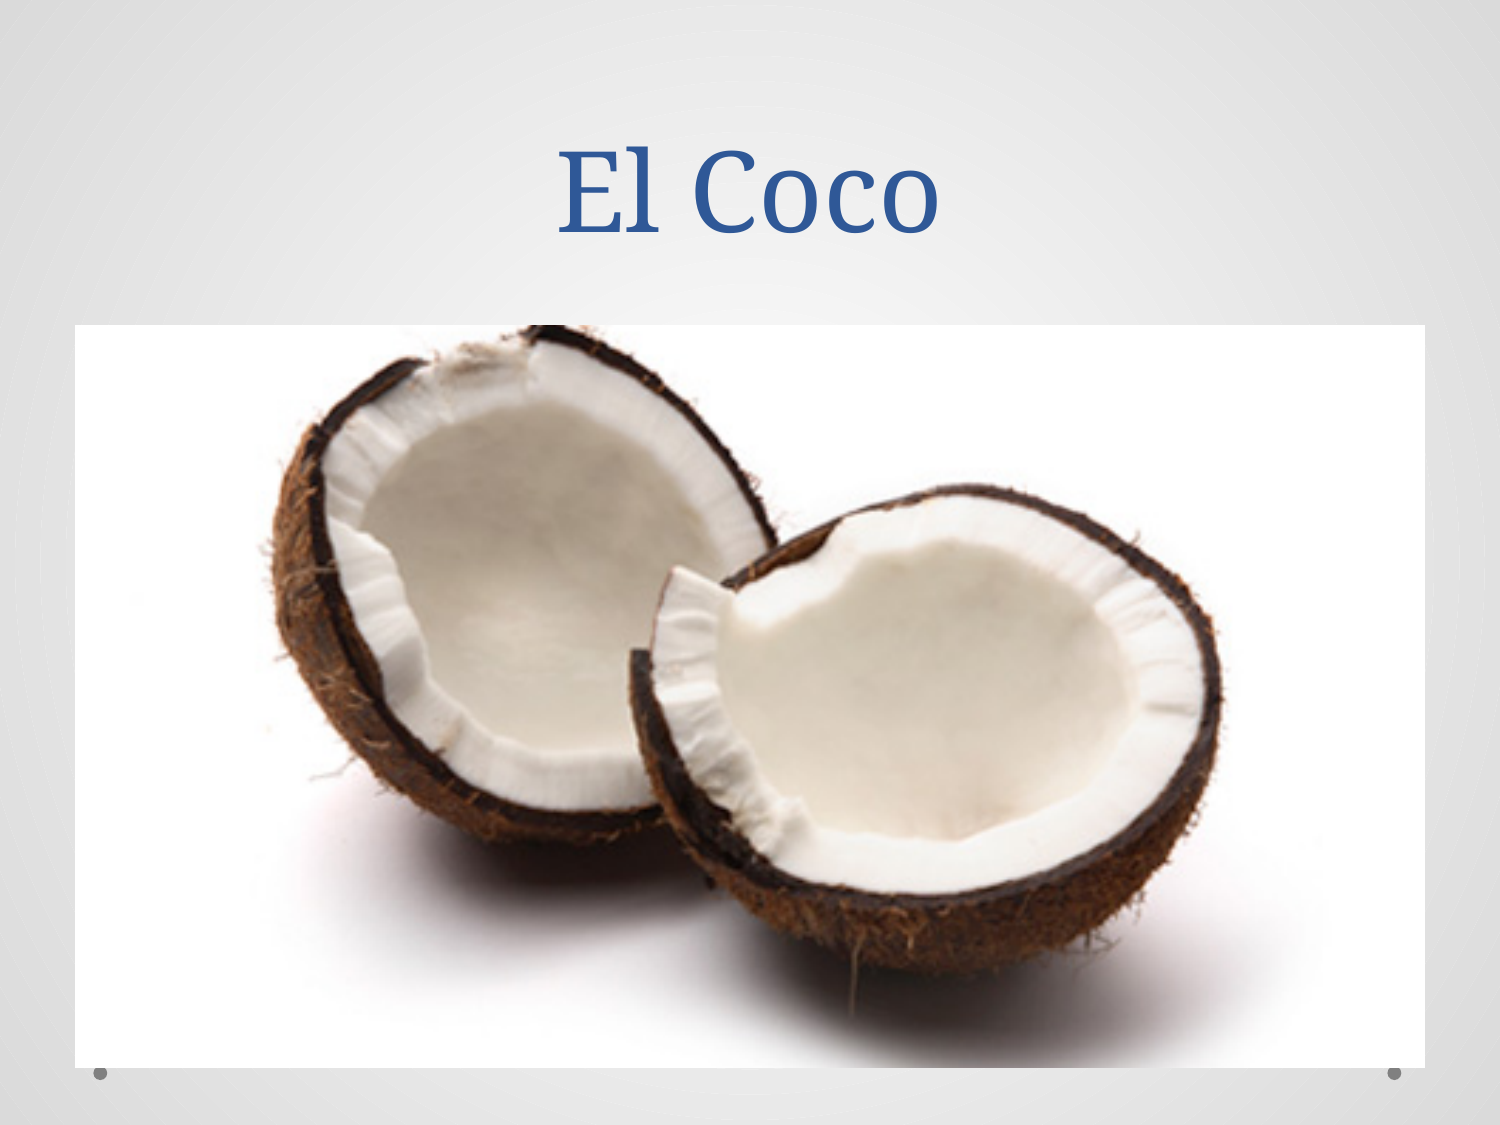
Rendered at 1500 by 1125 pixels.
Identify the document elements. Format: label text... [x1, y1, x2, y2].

title El Coco [75, 0, 1425, 263]
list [74, 324, 1426, 1068]
